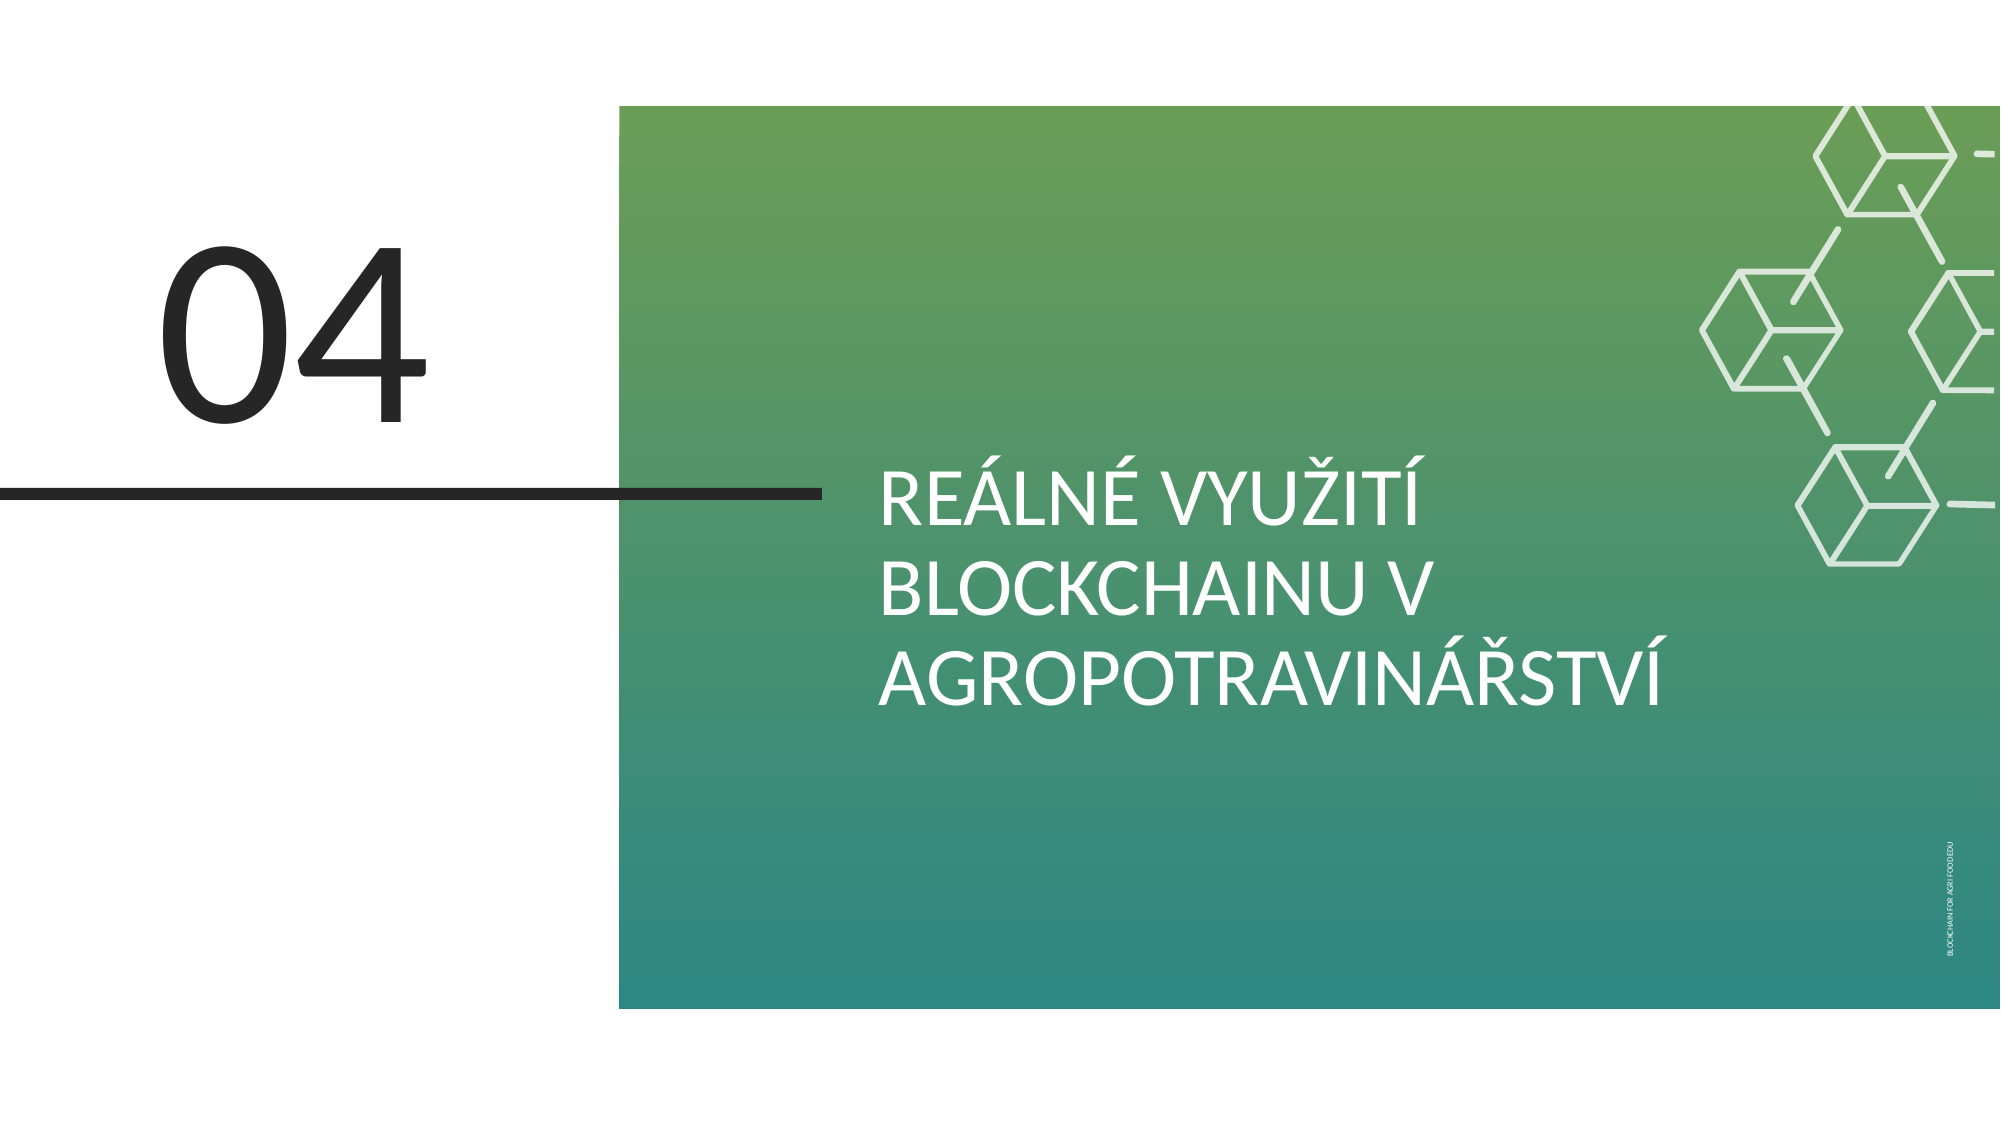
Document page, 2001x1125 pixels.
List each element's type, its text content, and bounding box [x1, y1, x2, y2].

list REÁLNÉ VYUŽITÍ BLOCKCHAINU V AGROPOTRAVINÁŘSTVÍ [864, 446, 1753, 899]
list 04 [141, 180, 481, 277]
